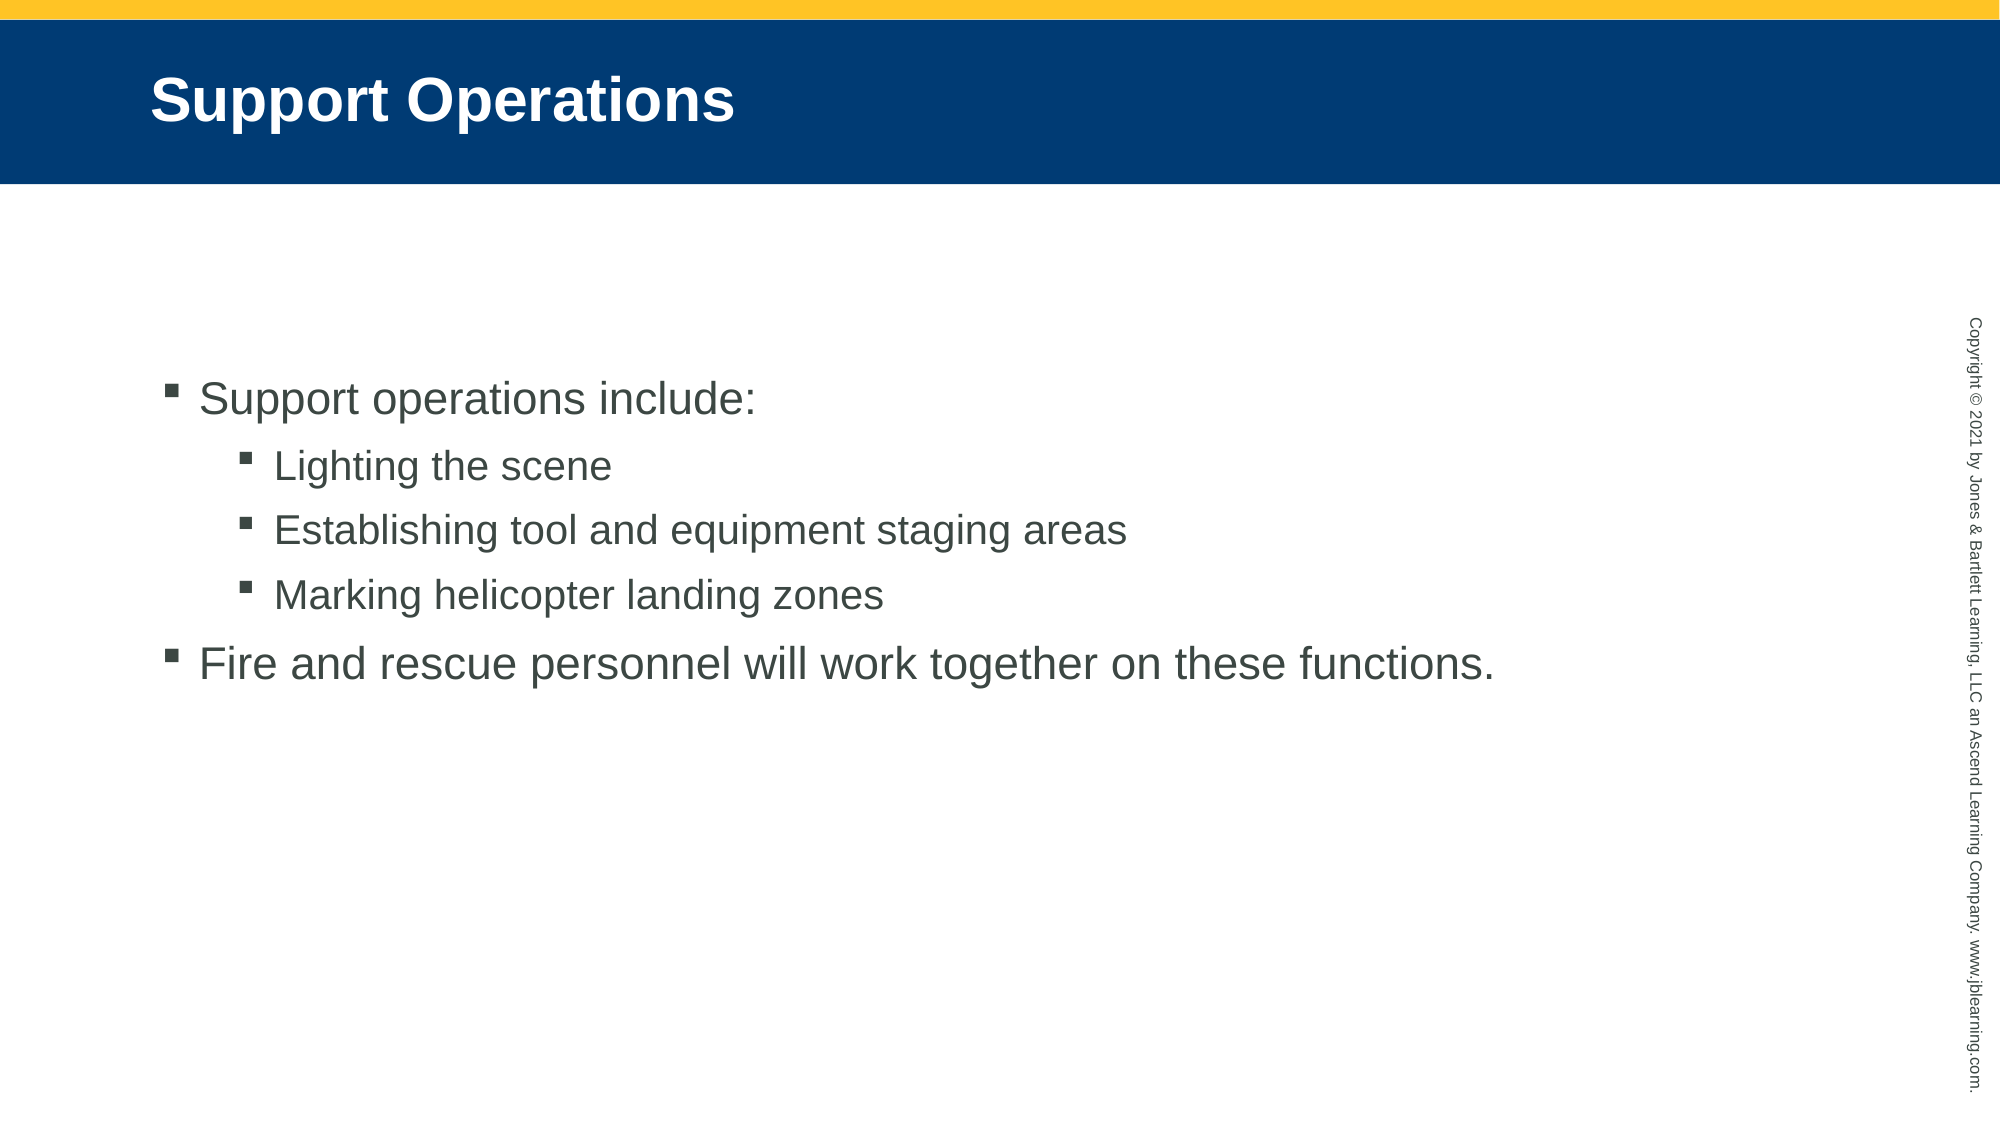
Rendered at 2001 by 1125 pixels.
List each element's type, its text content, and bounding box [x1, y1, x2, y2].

title Support Operations [0, 19, 2000, 185]
list Support operations include: Lighting the scene Establishing tool and equipment staging areas Marking helicopter landing zones Fire and rescue personnel will work together on these functions. [146, 361, 1859, 1016]
